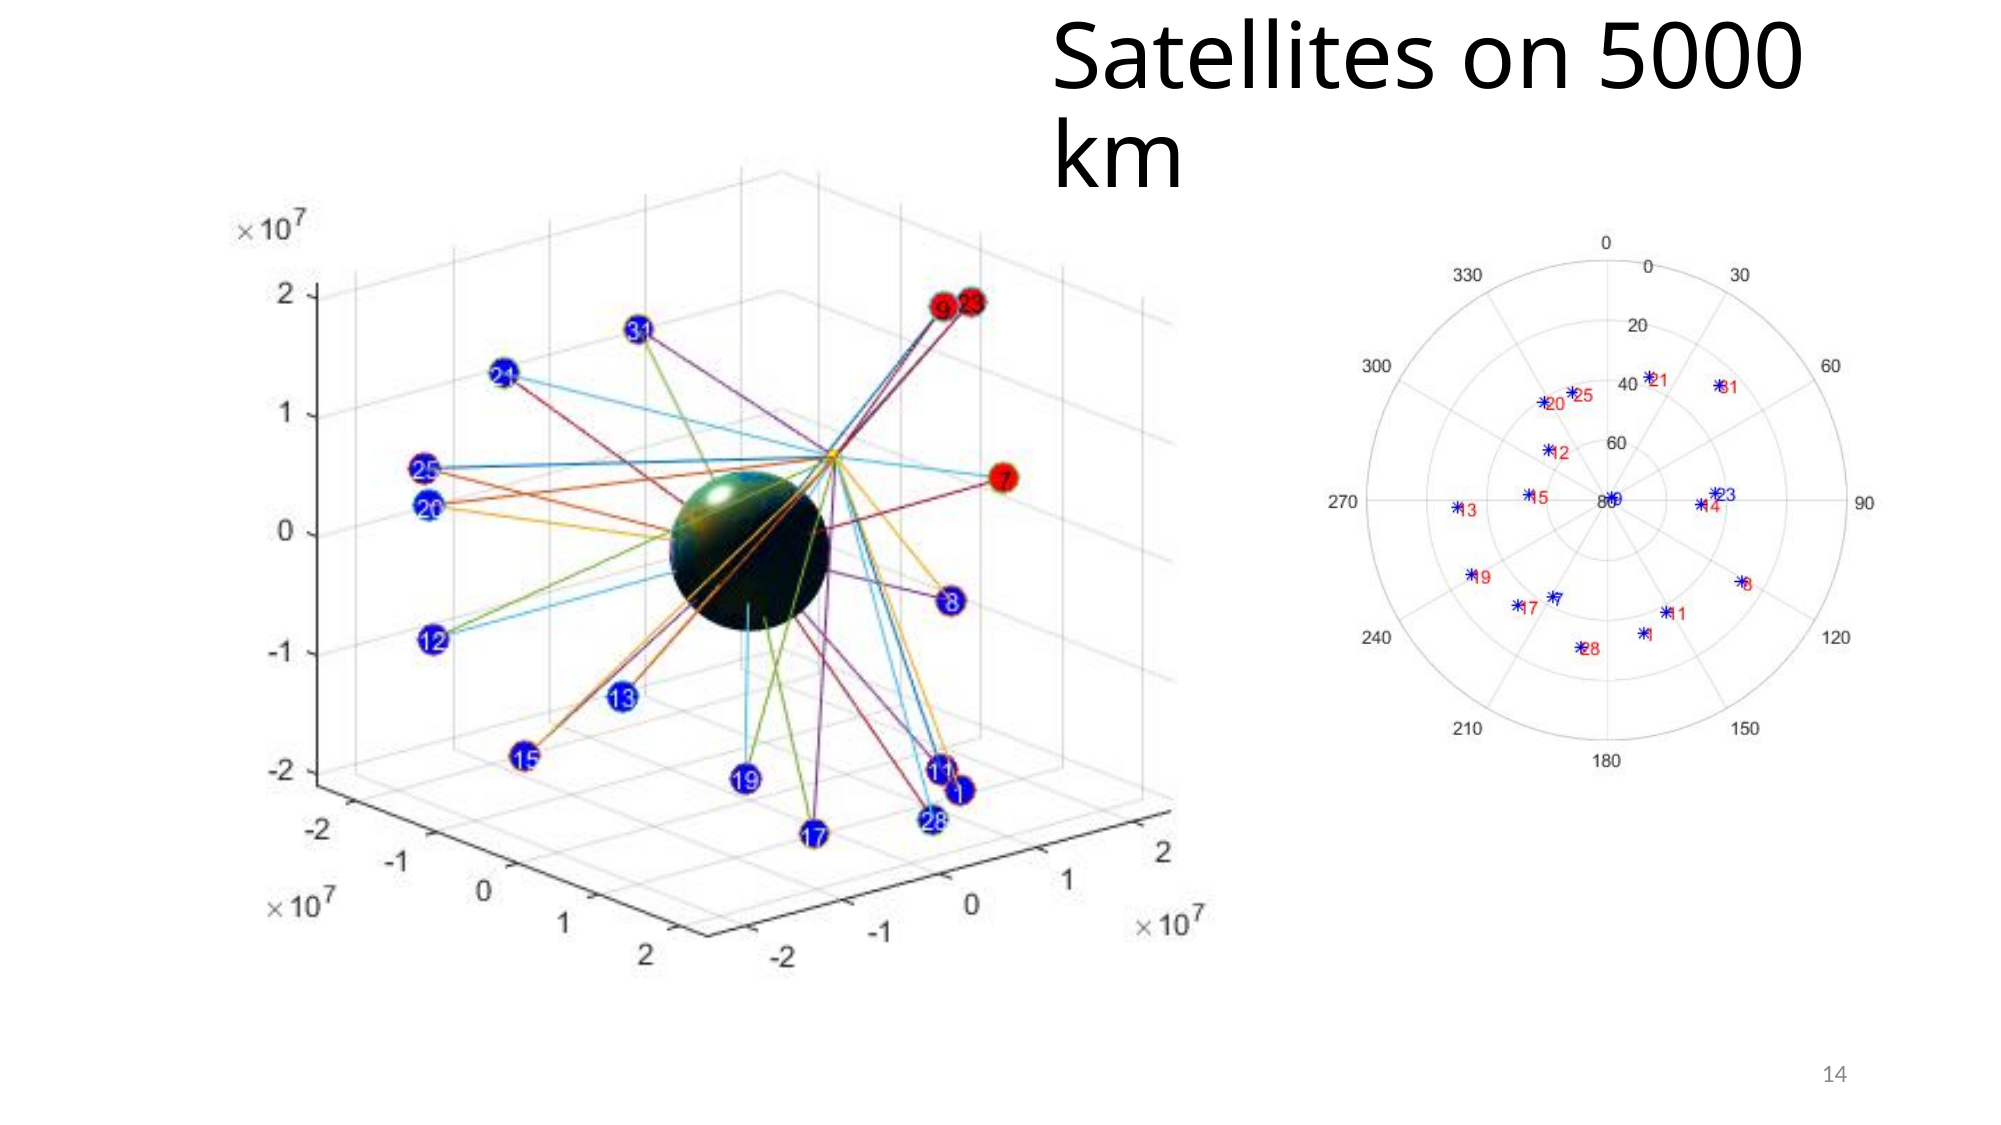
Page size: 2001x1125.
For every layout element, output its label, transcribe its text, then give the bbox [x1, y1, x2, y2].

slide_number 14 [1412, 1042, 1863, 1103]
title Satellites on 5000 km [1036, 0, 1943, 217]
picture [84, 85, 1985, 1043]
